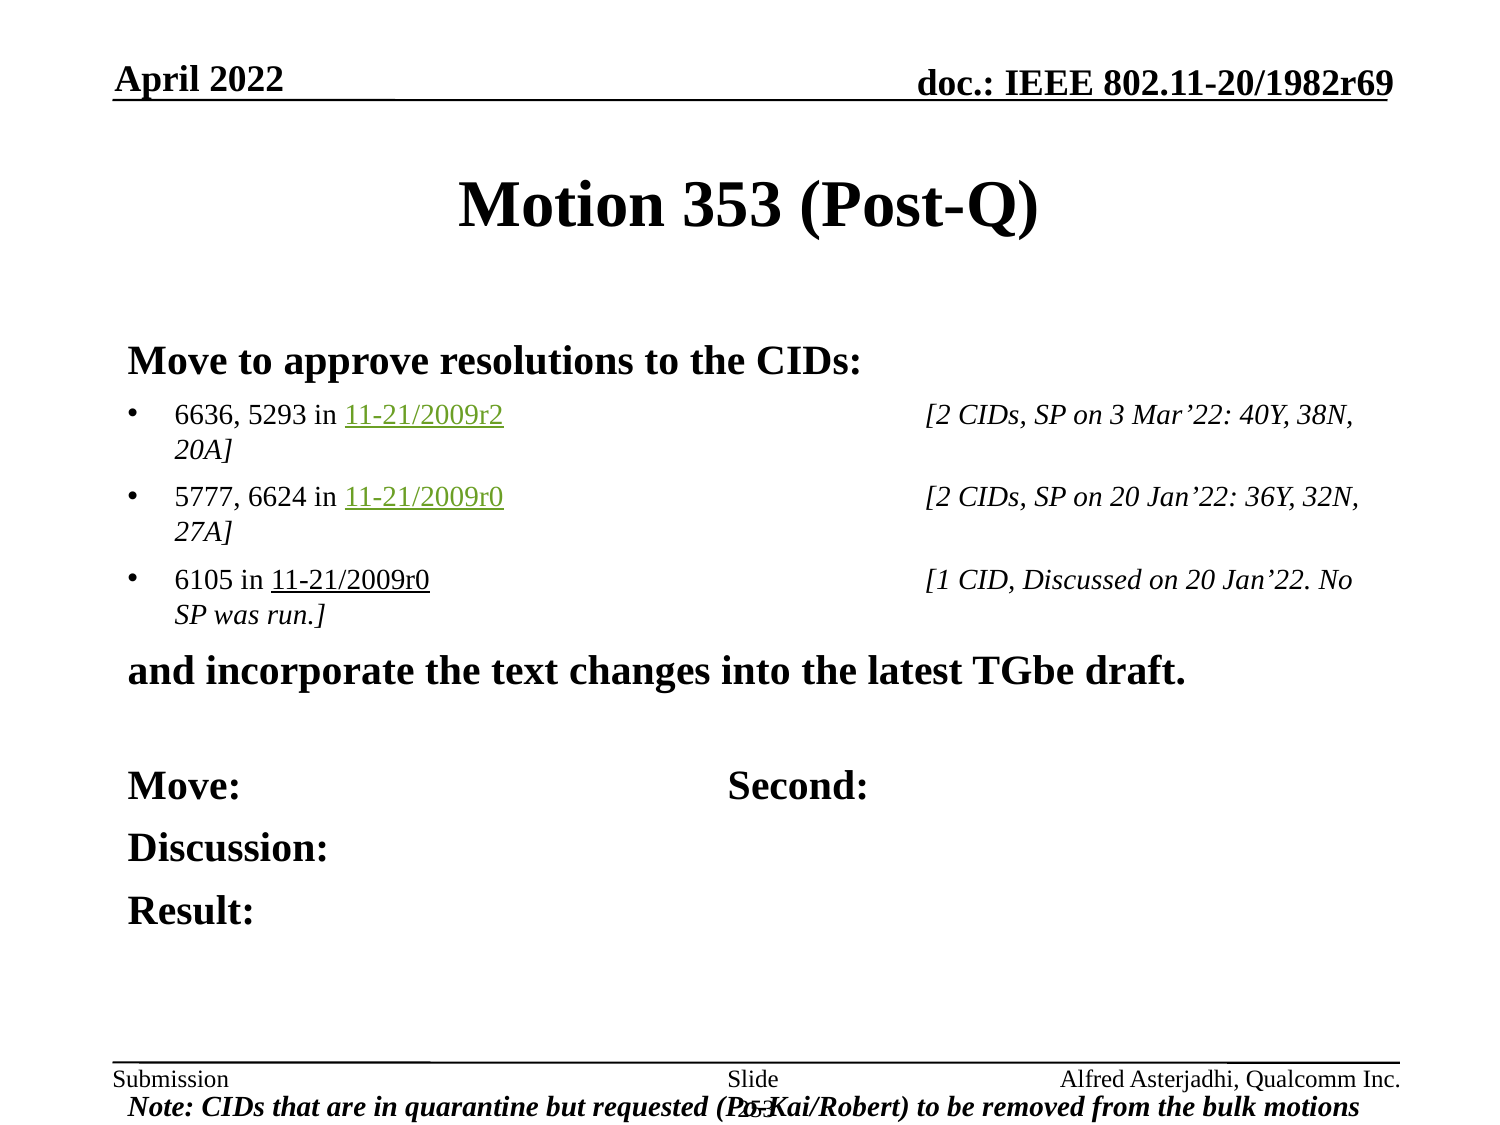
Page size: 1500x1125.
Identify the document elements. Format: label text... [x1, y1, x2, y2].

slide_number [114, 54, 423, 100]
list Move to approve resolutions to the CIDs: 6636, 5293 in 11-21/2009r2 [2 CIDs, SP on 3 Mar’22: 40Y, 38N, 20A] 5777, 6624 in 11-21/2009r0 [2 CIDs, SP on 20 Jan’22: 36Y, 32N, 27A] 6105 in 11-21/2009r0 [1 CID, Discussed on 20 Jan’22. No SP was run.] and incorporate the text changes into the latest TGbe draft. Move: Second: Discussion: Result: Note: CIDs that are in quarantine but requested (Po-Kai/Robert) to be removed from the bulk motions in order to have a separate discussion. [112, 324, 1388, 1063]
slide_number Slide 253 [712, 1061, 800, 1123]
title Motion 353 (Post-Q) [112, 112, 1388, 288]
footer Alfred Asterjadhi, Qualcomm Inc. [878, 1061, 1402, 1093]
